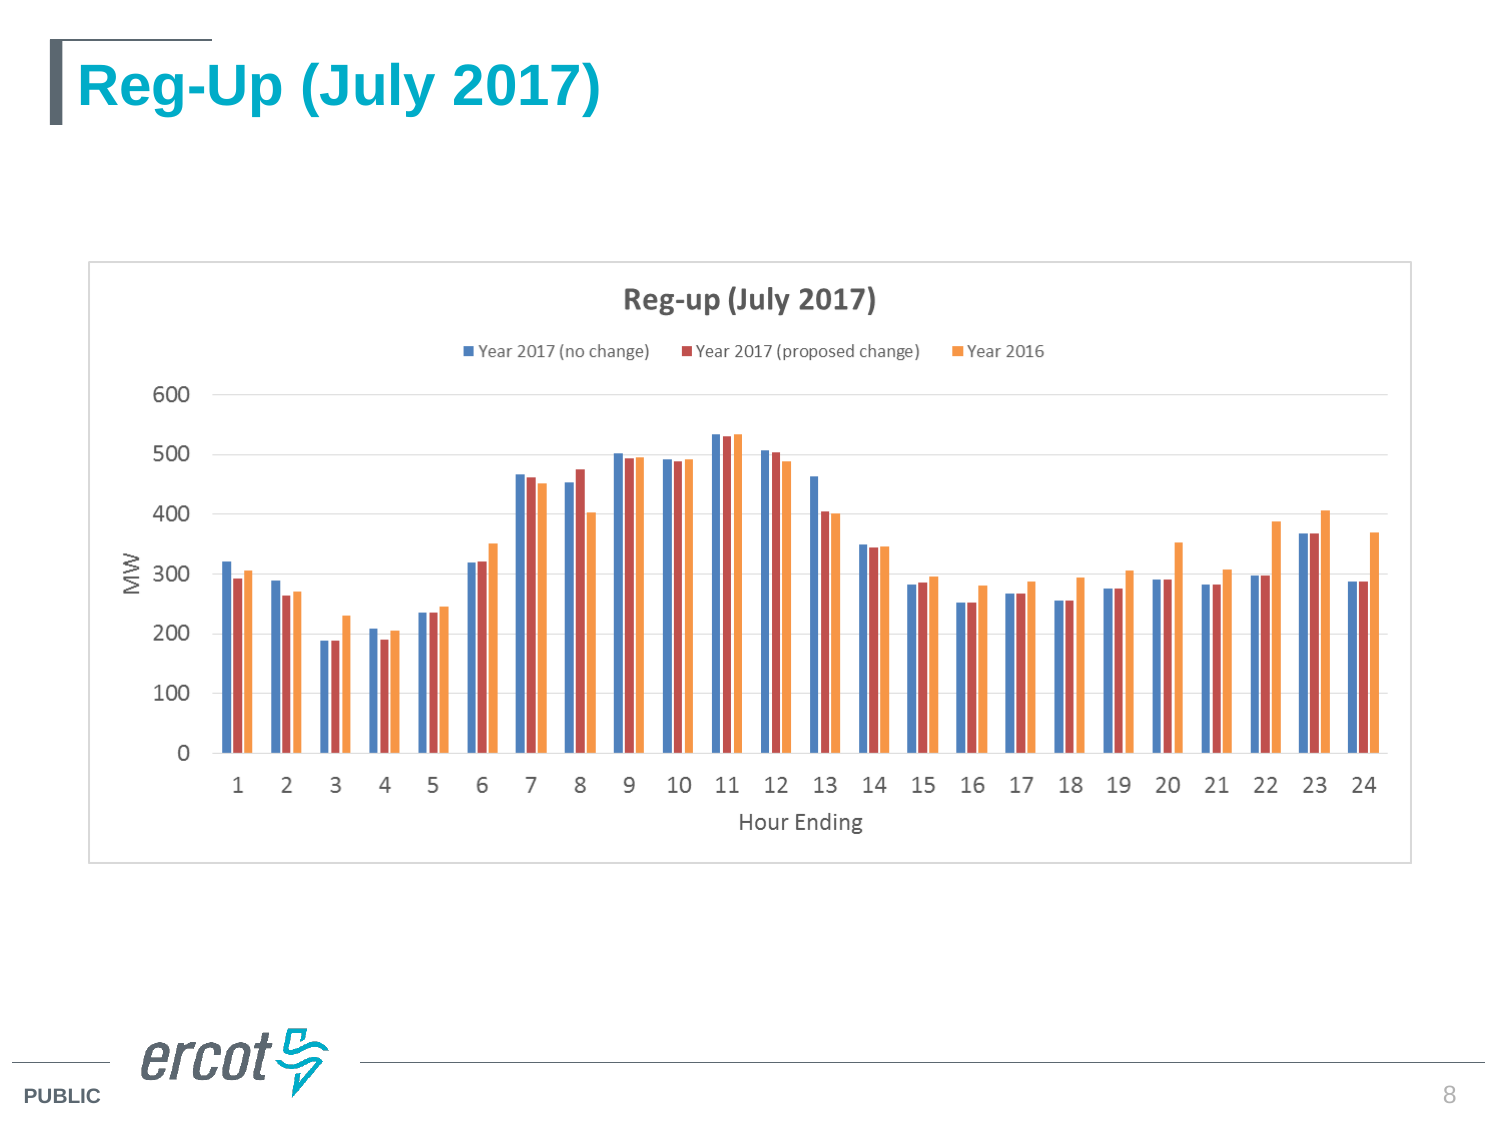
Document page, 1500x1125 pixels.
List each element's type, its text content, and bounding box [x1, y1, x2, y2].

slide_number 8 [1412, 1076, 1488, 1112]
picture [137, 1024, 332, 1100]
title Reg-Up (July 2017) [62, 39, 1450, 228]
picture [88, 261, 1412, 864]
